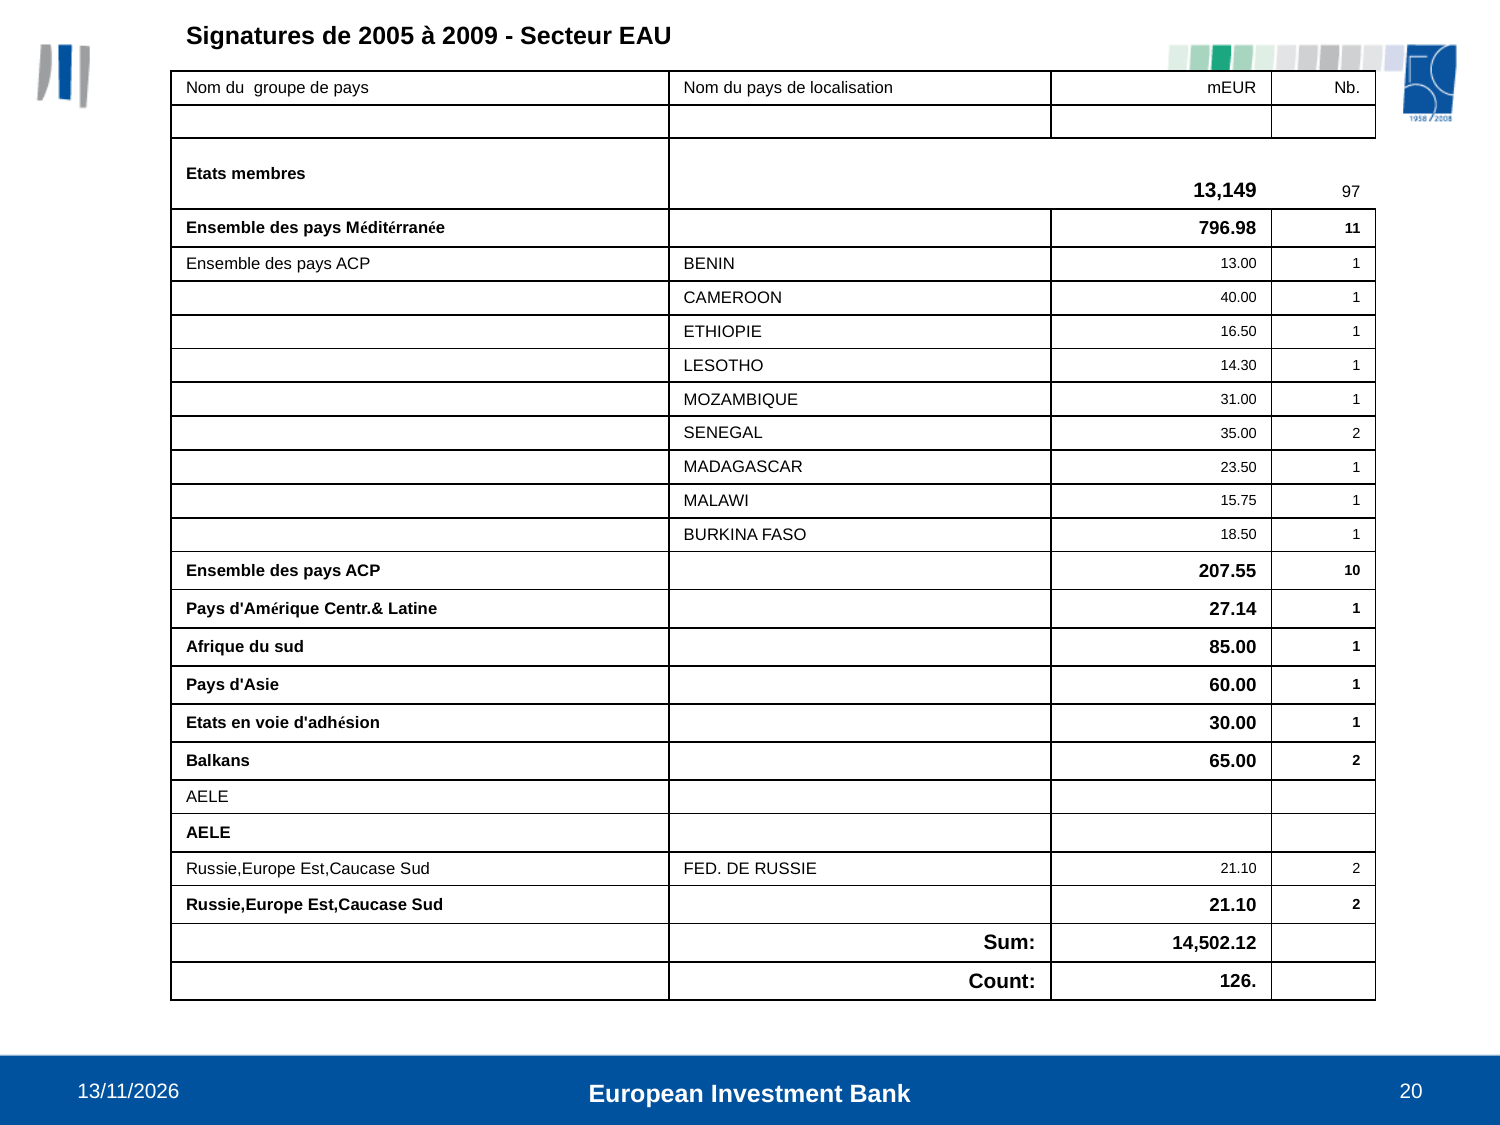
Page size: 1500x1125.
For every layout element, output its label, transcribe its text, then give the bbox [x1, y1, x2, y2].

table_cell [670, 667, 1050, 703]
table_cell FED. DE RUSSIE [670, 853, 1050, 885]
table_cell 15.75 [1052, 485, 1271, 517]
table_cell 30.00 [1052, 705, 1271, 741]
table_cell Afrique du sud [172, 629, 668, 665]
table_cell MALAWI [670, 485, 1050, 517]
table_cell Nb. [1272, 72, 1375, 104]
table_cell [172, 417, 668, 449]
table_cell [172, 963, 668, 999]
table_cell Ensemble des pays ACP [172, 552, 668, 589]
table_cell Nom du groupe de pays [172, 72, 668, 104]
table_cell AELE [172, 814, 668, 851]
table_cell 40.00 [1052, 282, 1271, 314]
table_cell [172, 519, 668, 551]
table_cell 21.10 [1052, 853, 1271, 885]
table_header [1272, 0, 1375, 70]
table_cell 207.55 [1052, 552, 1271, 589]
table_cell 16.50 [1052, 316, 1271, 348]
table_cell [670, 590, 1050, 627]
table_cell [670, 886, 1050, 923]
table_cell [1272, 963, 1375, 999]
table_cell 1 [1272, 667, 1375, 703]
table_cell [670, 106, 1050, 137]
table_cell 1 [1272, 629, 1375, 665]
table_cell 27.14 [1052, 590, 1271, 627]
table_cell 1 [1272, 705, 1375, 741]
table_cell 13.00 [1052, 248, 1271, 280]
table_cell [172, 282, 668, 314]
table_cell [172, 924, 668, 961]
table_cell LESOTHO [670, 349, 1050, 381]
table_cell [172, 383, 668, 415]
table_cell [172, 349, 668, 381]
table_cell [1052, 106, 1271, 137]
table_cell ETHIOPIE [670, 316, 1050, 348]
table_cell [1272, 781, 1375, 813]
table_cell Sum: [670, 924, 1050, 961]
table_cell Etats membres [172, 139, 668, 208]
table_cell 14,502.12 [1052, 924, 1271, 961]
table_cell [172, 106, 668, 137]
table_cell 35.00 [1052, 417, 1271, 449]
table_cell Russie,Europe Est,Caucase Sud [172, 886, 668, 923]
table_cell 1 [1272, 316, 1375, 348]
table_header [1051, 0, 1272, 70]
table_cell 1 [1272, 485, 1375, 517]
table_cell 60.00 [1052, 667, 1271, 703]
table_cell 2 [1272, 743, 1375, 779]
picture [0, 0, 1500, 1125]
table_cell 2 [1272, 886, 1375, 923]
table_cell Balkans [172, 743, 668, 779]
table_cell 14.30 [1052, 349, 1271, 381]
table_cell [670, 139, 1051, 208]
table_cell [1272, 106, 1375, 137]
table_cell 126. [1052, 963, 1271, 999]
table_cell MOZAMBIQUE [670, 383, 1050, 415]
table_cell 1 [1272, 451, 1375, 483]
table_cell Etats en voie d'adhésion [172, 705, 668, 741]
table_cell 1 [1272, 248, 1375, 280]
table_cell [172, 316, 668, 348]
table_cell [172, 451, 668, 483]
table_cell [1272, 814, 1375, 851]
table_cell 97 [1272, 139, 1375, 208]
table_cell Ensemble des pays Méditérranée [172, 210, 668, 246]
table_cell BENIN [670, 248, 1050, 280]
table_cell [1052, 814, 1271, 851]
table_cell 2 [1272, 417, 1375, 449]
table_cell CAMEROON [670, 282, 1050, 314]
slide_number 20 [1274, 1070, 1438, 1125]
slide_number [62, 1070, 226, 1125]
table_cell Pays d'Asie [172, 667, 668, 703]
table_cell MADAGASCAR [670, 451, 1050, 483]
table_header Signatures de 2005 à 2009 - Secteur EAU [171, 0, 1051, 70]
table_cell 65.00 [1052, 743, 1271, 779]
table_cell 13,149 [1051, 139, 1272, 208]
table_cell 21.10 [1052, 886, 1271, 923]
table_cell [670, 705, 1050, 741]
table_cell 1 [1272, 590, 1375, 627]
table_cell [1272, 924, 1375, 961]
table_cell 796.98 [1052, 210, 1271, 246]
table_cell [670, 210, 1050, 246]
table_cell 11 [1272, 210, 1375, 246]
table_cell BURKINA FASO [670, 519, 1050, 551]
table_cell [172, 485, 668, 517]
table_cell [670, 781, 1050, 813]
table_cell [670, 743, 1050, 779]
table_cell 31.00 [1052, 383, 1271, 415]
table_cell 85.00 [1052, 629, 1271, 665]
footer European Investment Bank [229, 1070, 1271, 1125]
table_cell Count: [670, 963, 1050, 999]
table_cell Nom du pays de localisation [670, 72, 1050, 104]
table_cell [670, 629, 1050, 665]
table_cell 2 [1272, 853, 1375, 885]
table_cell [1052, 781, 1271, 813]
table_cell 10 [1272, 552, 1375, 589]
table_cell 1 [1272, 383, 1375, 415]
table_cell 1 [1272, 519, 1375, 551]
table_cell 1 [1272, 282, 1375, 314]
table_cell [670, 814, 1050, 851]
table_cell Ensemble des pays ACP [172, 248, 668, 280]
table_cell SENEGAL [670, 417, 1050, 449]
table_cell 23.50 [1052, 451, 1271, 483]
table_cell 1 [1272, 349, 1375, 381]
table_cell mEUR [1052, 72, 1271, 104]
table_cell [670, 552, 1050, 589]
table_cell AELE [172, 781, 668, 813]
table_cell 18.50 [1052, 519, 1271, 551]
table_cell Russie,Europe Est,Caucase Sud [172, 853, 668, 885]
table_cell Pays d'Amérique Centr.& Latine [172, 590, 668, 627]
